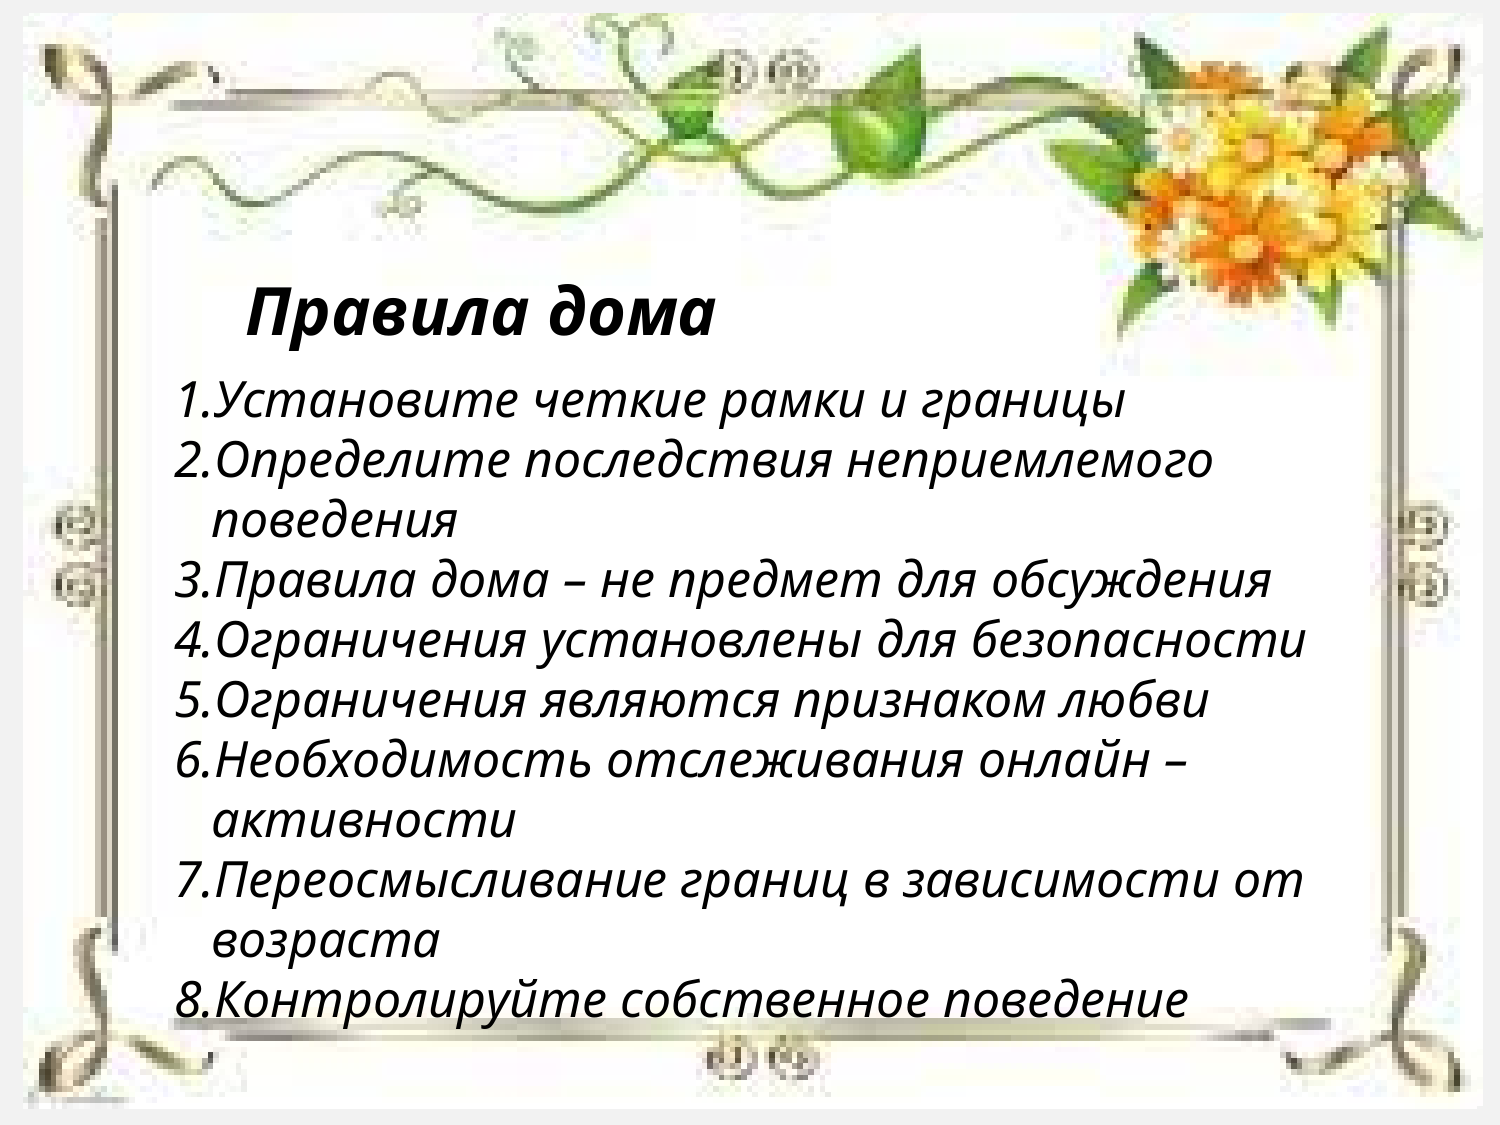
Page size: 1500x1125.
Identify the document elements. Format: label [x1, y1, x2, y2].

list [29, 13, 1483, 1106]
picture [23, 16, 1477, 1109]
